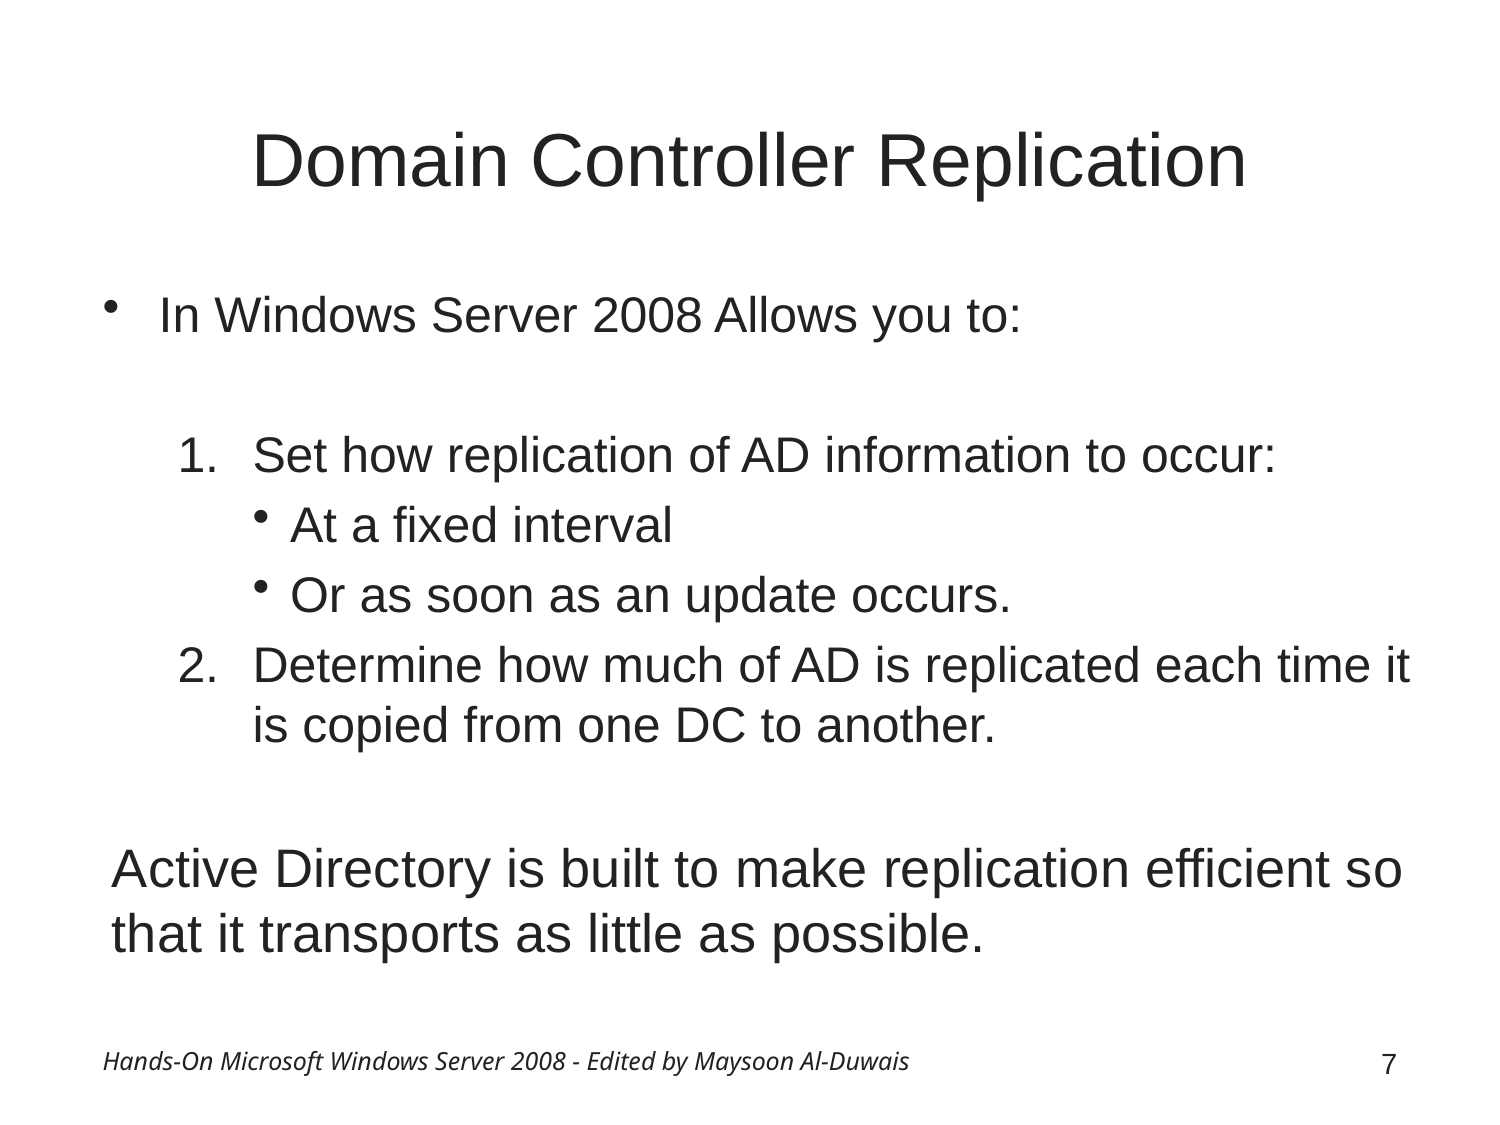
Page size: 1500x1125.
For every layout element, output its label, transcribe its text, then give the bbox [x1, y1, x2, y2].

list In Windows Server 2008 Allows you to: Set how replication of AD information to occur: At a fixed interval Or as soon as an update occurs. Determine how much of AD is replicated each time it is copied from one DC to another. Active Directory is built to make replication efficient so that it transports as little as possible. [87, 274, 1463, 1026]
footer Hands-On Microsoft Windows Server 2008 - Edited by Maysoon Al-Duwais [87, 1037, 1051, 1101]
title Domain Controller Replication [87, 62, 1413, 251]
slide_number 7 [1074, 1037, 1413, 1101]
